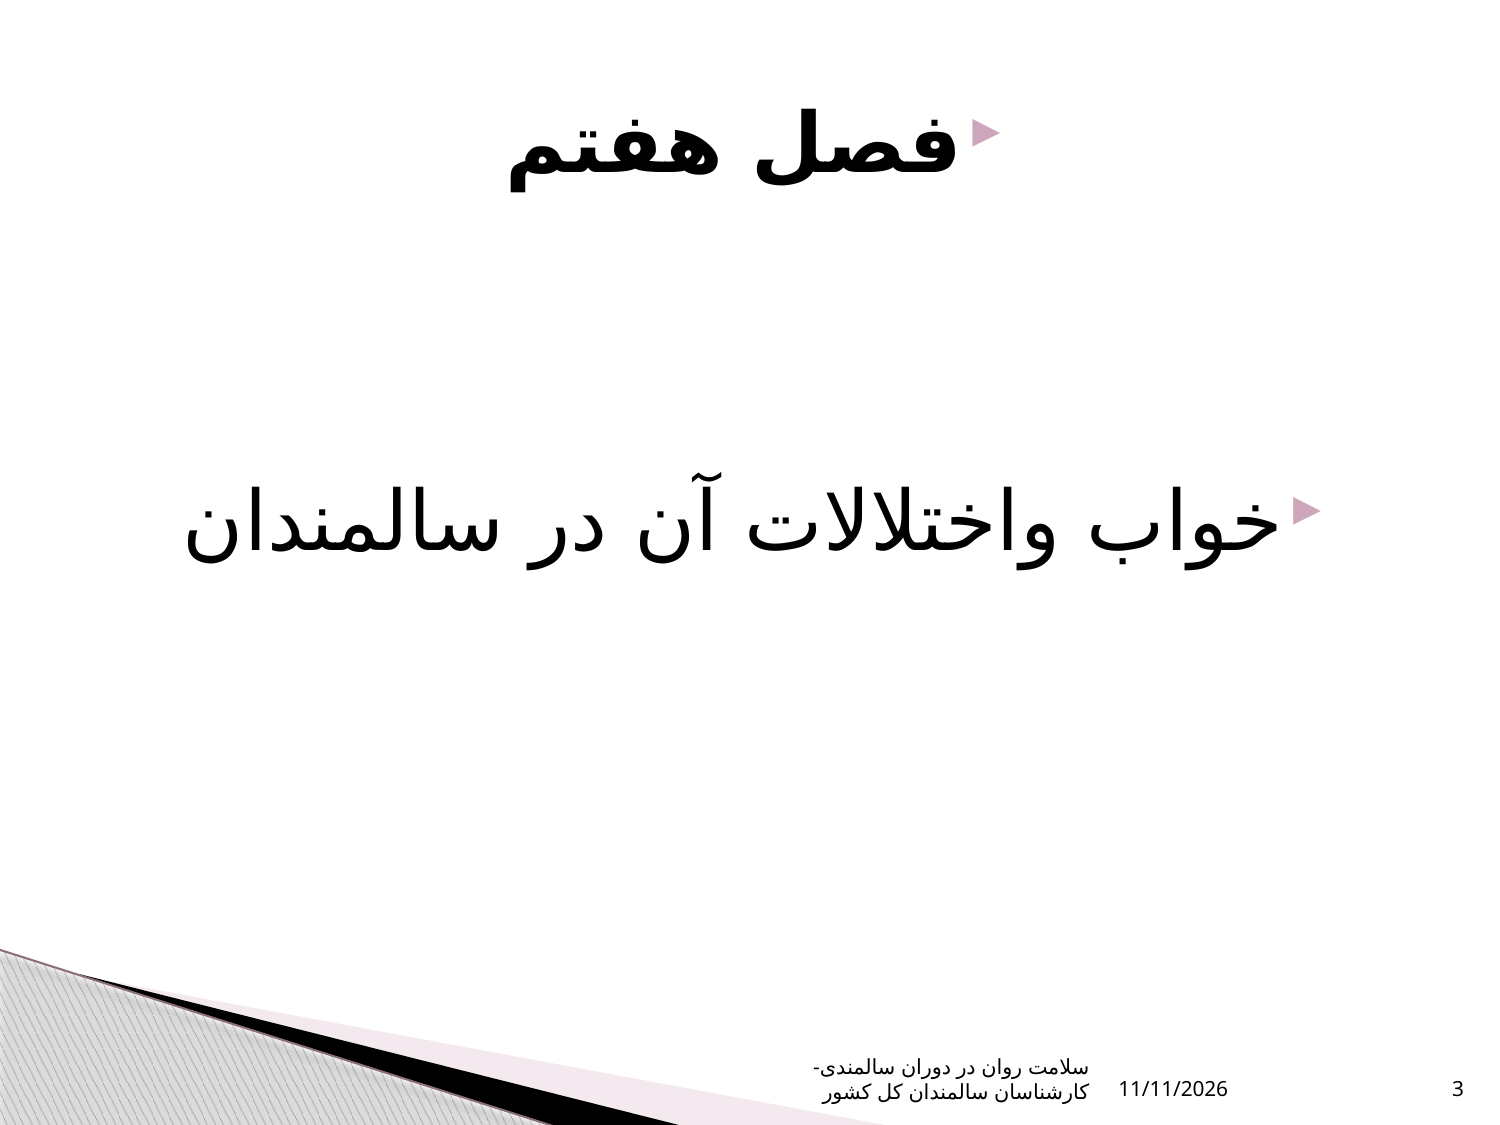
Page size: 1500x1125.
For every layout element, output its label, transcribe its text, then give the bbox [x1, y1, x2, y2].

list خواب واختلالات آن در سالمندان [75, 243, 1425, 986]
footer سلامت روان در دوران سالمندی- کارشناسان سالمندان کل کشور [718, 1051, 1105, 1112]
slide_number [1105, 1051, 1418, 1112]
slide_number 3 [1418, 1051, 1479, 1112]
title فصل هفتم [75, 45, 1425, 233]
